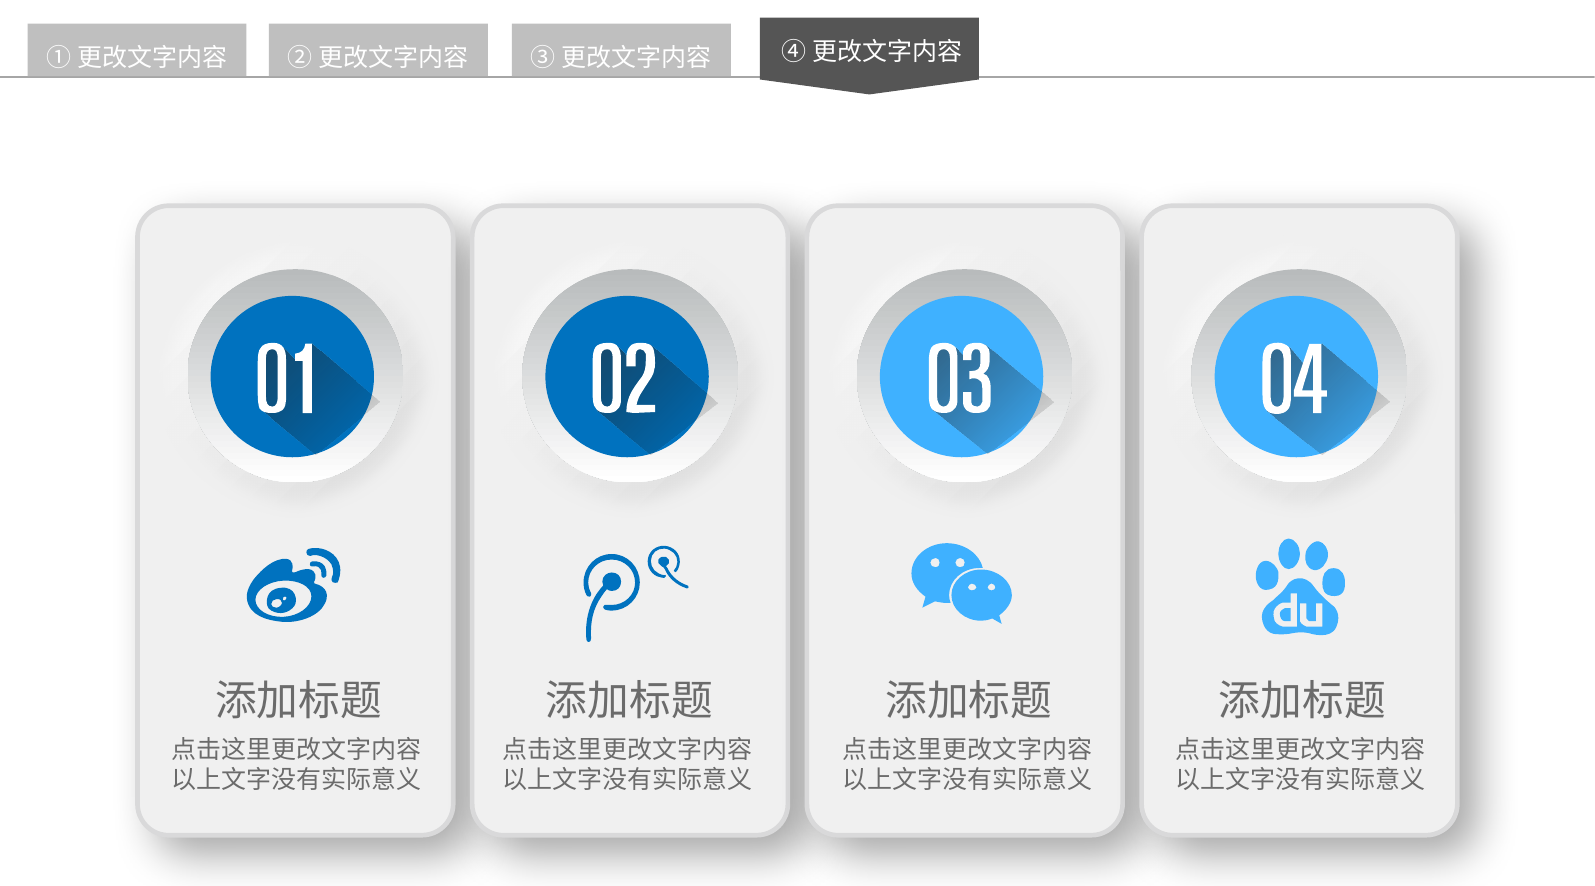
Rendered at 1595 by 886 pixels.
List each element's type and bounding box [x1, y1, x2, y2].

text_box [583, 543, 689, 643]
text_box [1047, 23, 1595, 77]
text_box [911, 542, 1012, 625]
text_box [245, 547, 346, 624]
text_box [0, 23, 697, 77]
text_box [137, 205, 1458, 836]
text_box [702, 17, 1043, 95]
